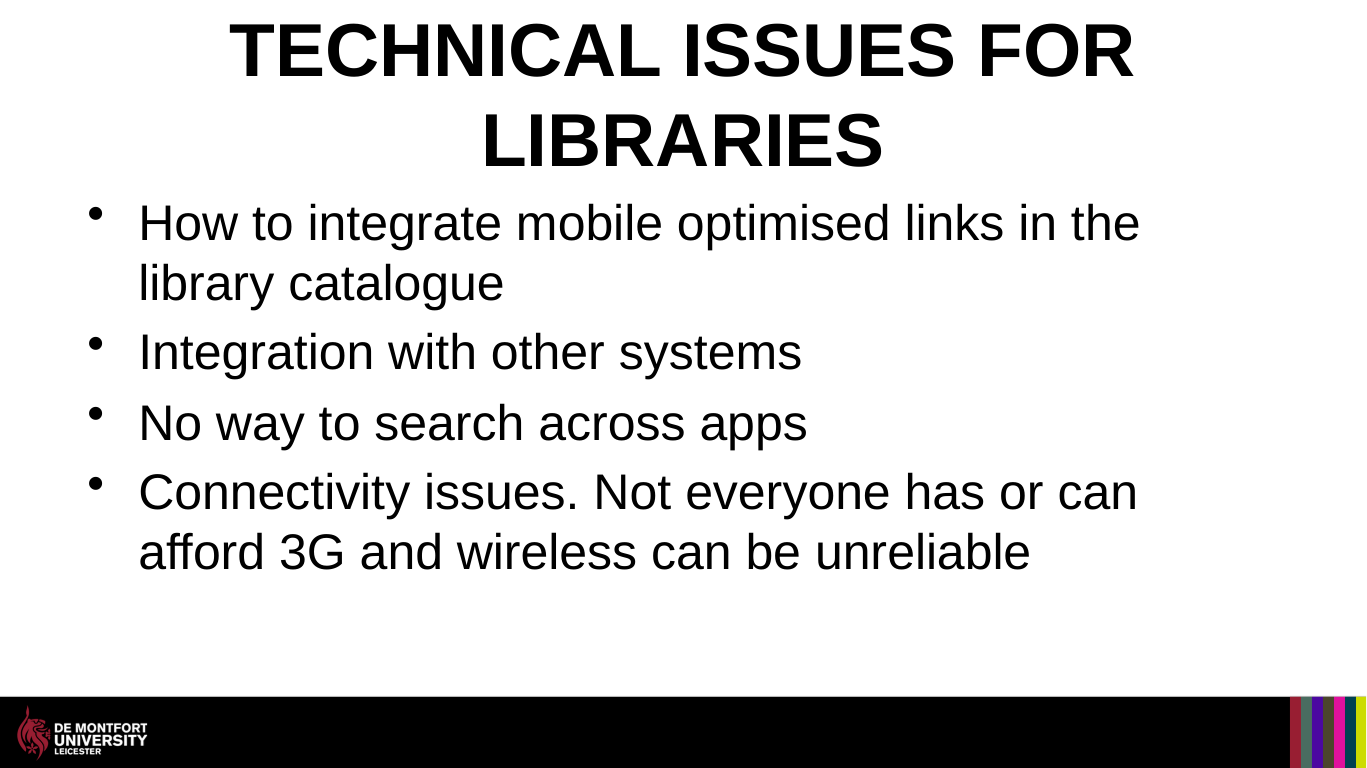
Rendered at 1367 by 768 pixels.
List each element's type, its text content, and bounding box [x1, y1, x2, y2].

list How to integrate mobile optimised links in the library catalogue Integration with other systems No way to search across apps Connectivity issues. Not everyone has or can afford 3G and wireless can be unreliable [73, 182, 1293, 683]
picture [0, 0, 1367, 768]
title Technical issues for libraries [73, 0, 1293, 182]
